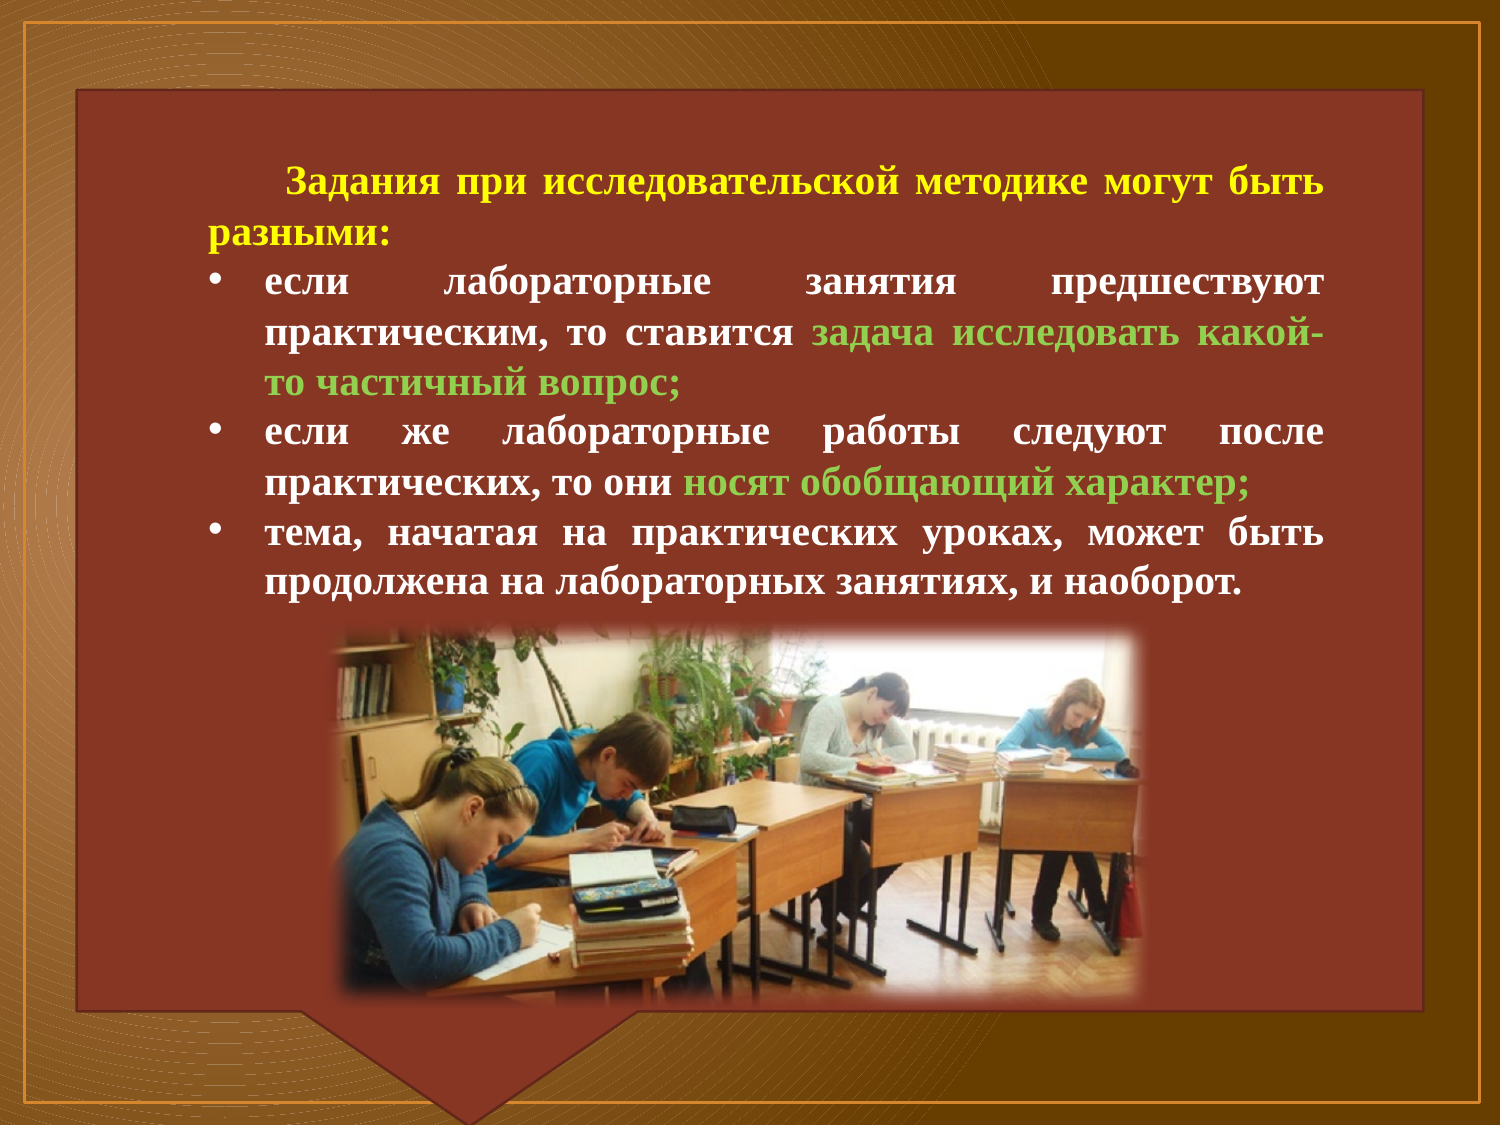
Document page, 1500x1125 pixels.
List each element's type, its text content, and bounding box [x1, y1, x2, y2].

text_box [75, 88, 1425, 1125]
text_box Задания при исследовательской методике могут быть разными: если лабораторные занятия предшествуют практическим, то ставится задача исследовать какой-то частичный вопрос; если же лабораторные работы следуют после практических, то они носят обобщающий характер; тема, начатая на практических уроках, может быть продолжена на лабораторных занятиях, и наоборот. [193, 145, 1340, 661]
picture [324, 618, 1150, 1010]
